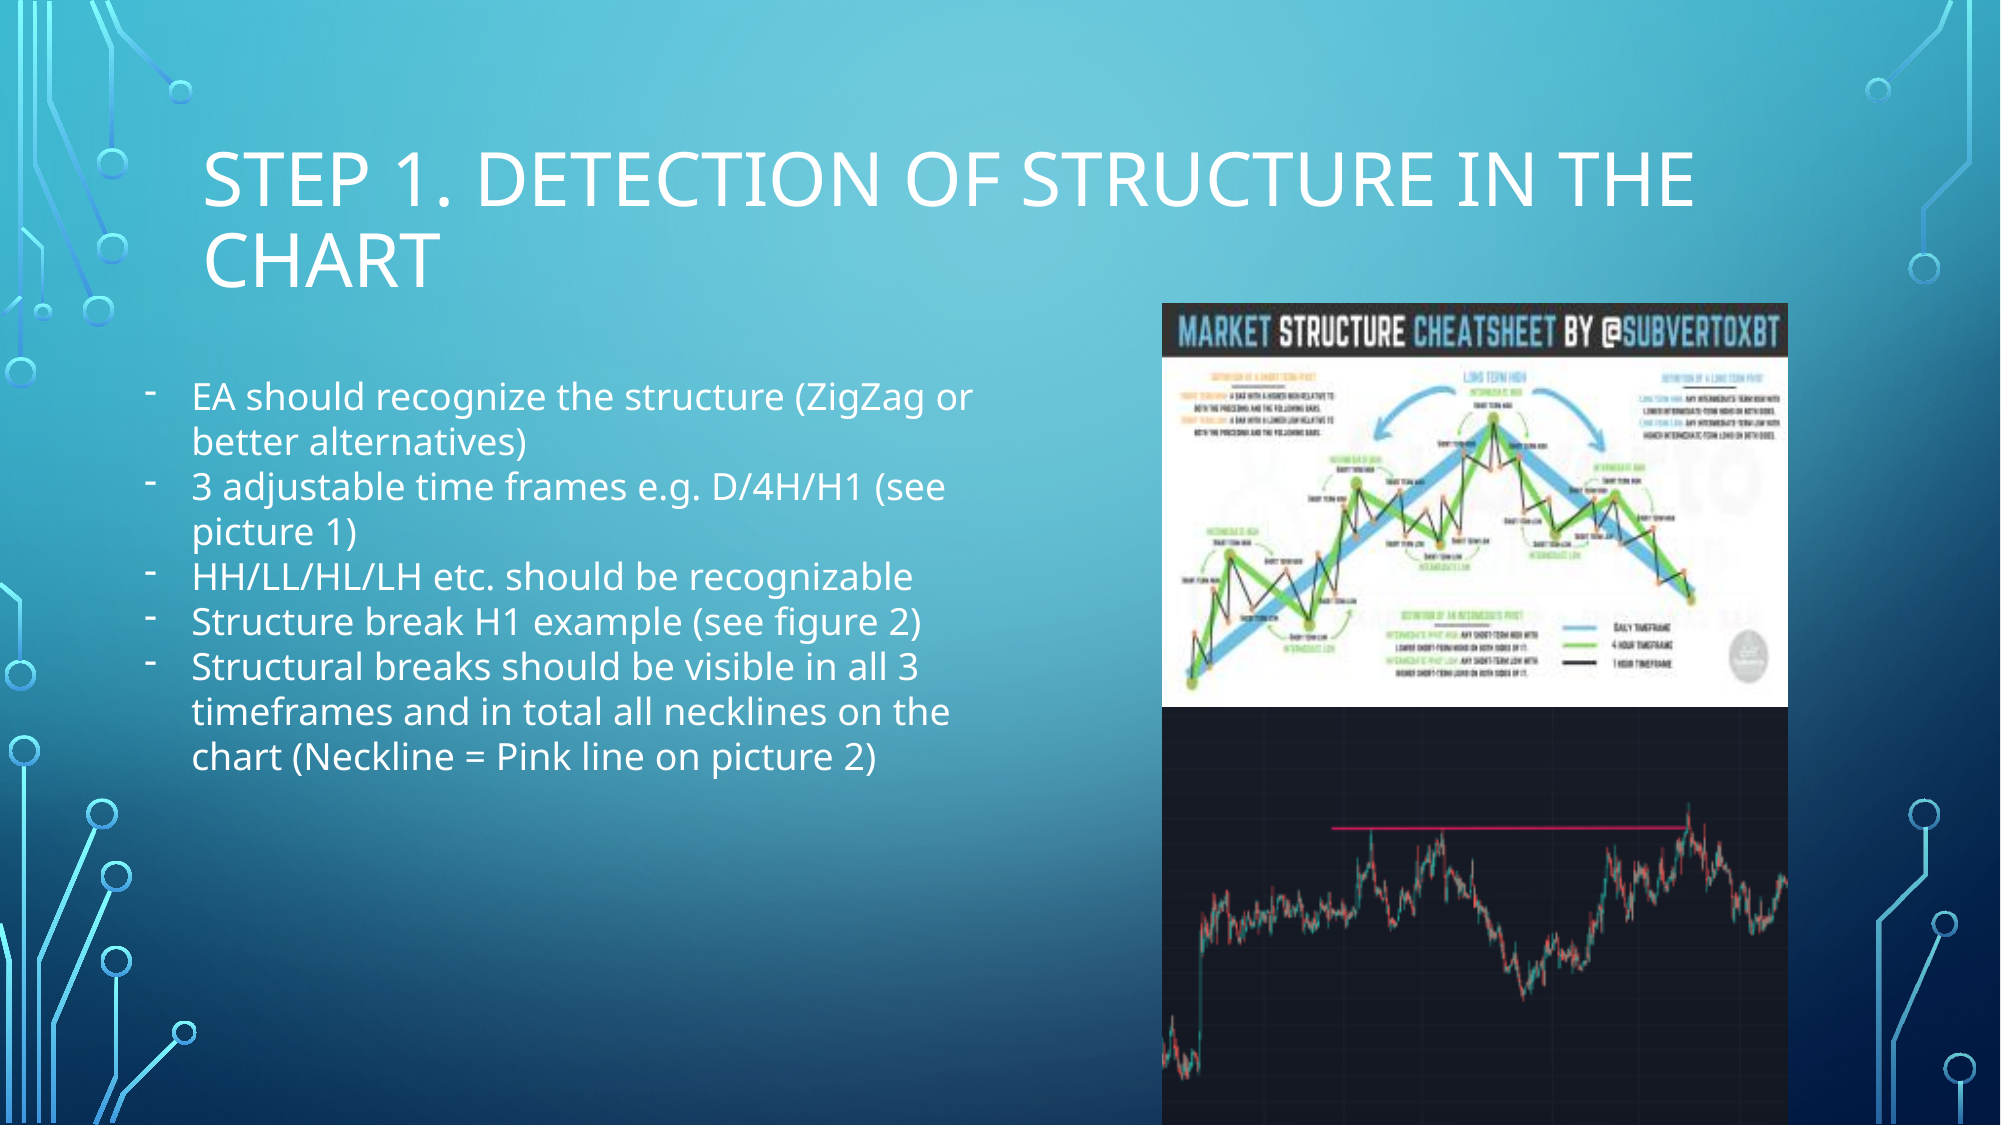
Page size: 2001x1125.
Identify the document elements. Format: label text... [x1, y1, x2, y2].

title Step 1. detection of structure in the chart [187, 101, 1813, 344]
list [1162, 303, 1788, 707]
text_box EA should recognize the structure (ZigZag or better alternatives) 3 adjustable time frames e.g. D/4H/H1 (see picture 1) HH/LL/HL/LH etc. should be recognizable Structure break H1 example (see figure 2) Structural breaks should be visible in all 3 timeframes and in total all necklines on the chart (Neckline = Pink line on picture 2) [129, 365, 1016, 876]
picture [1162, 707, 1788, 1125]
